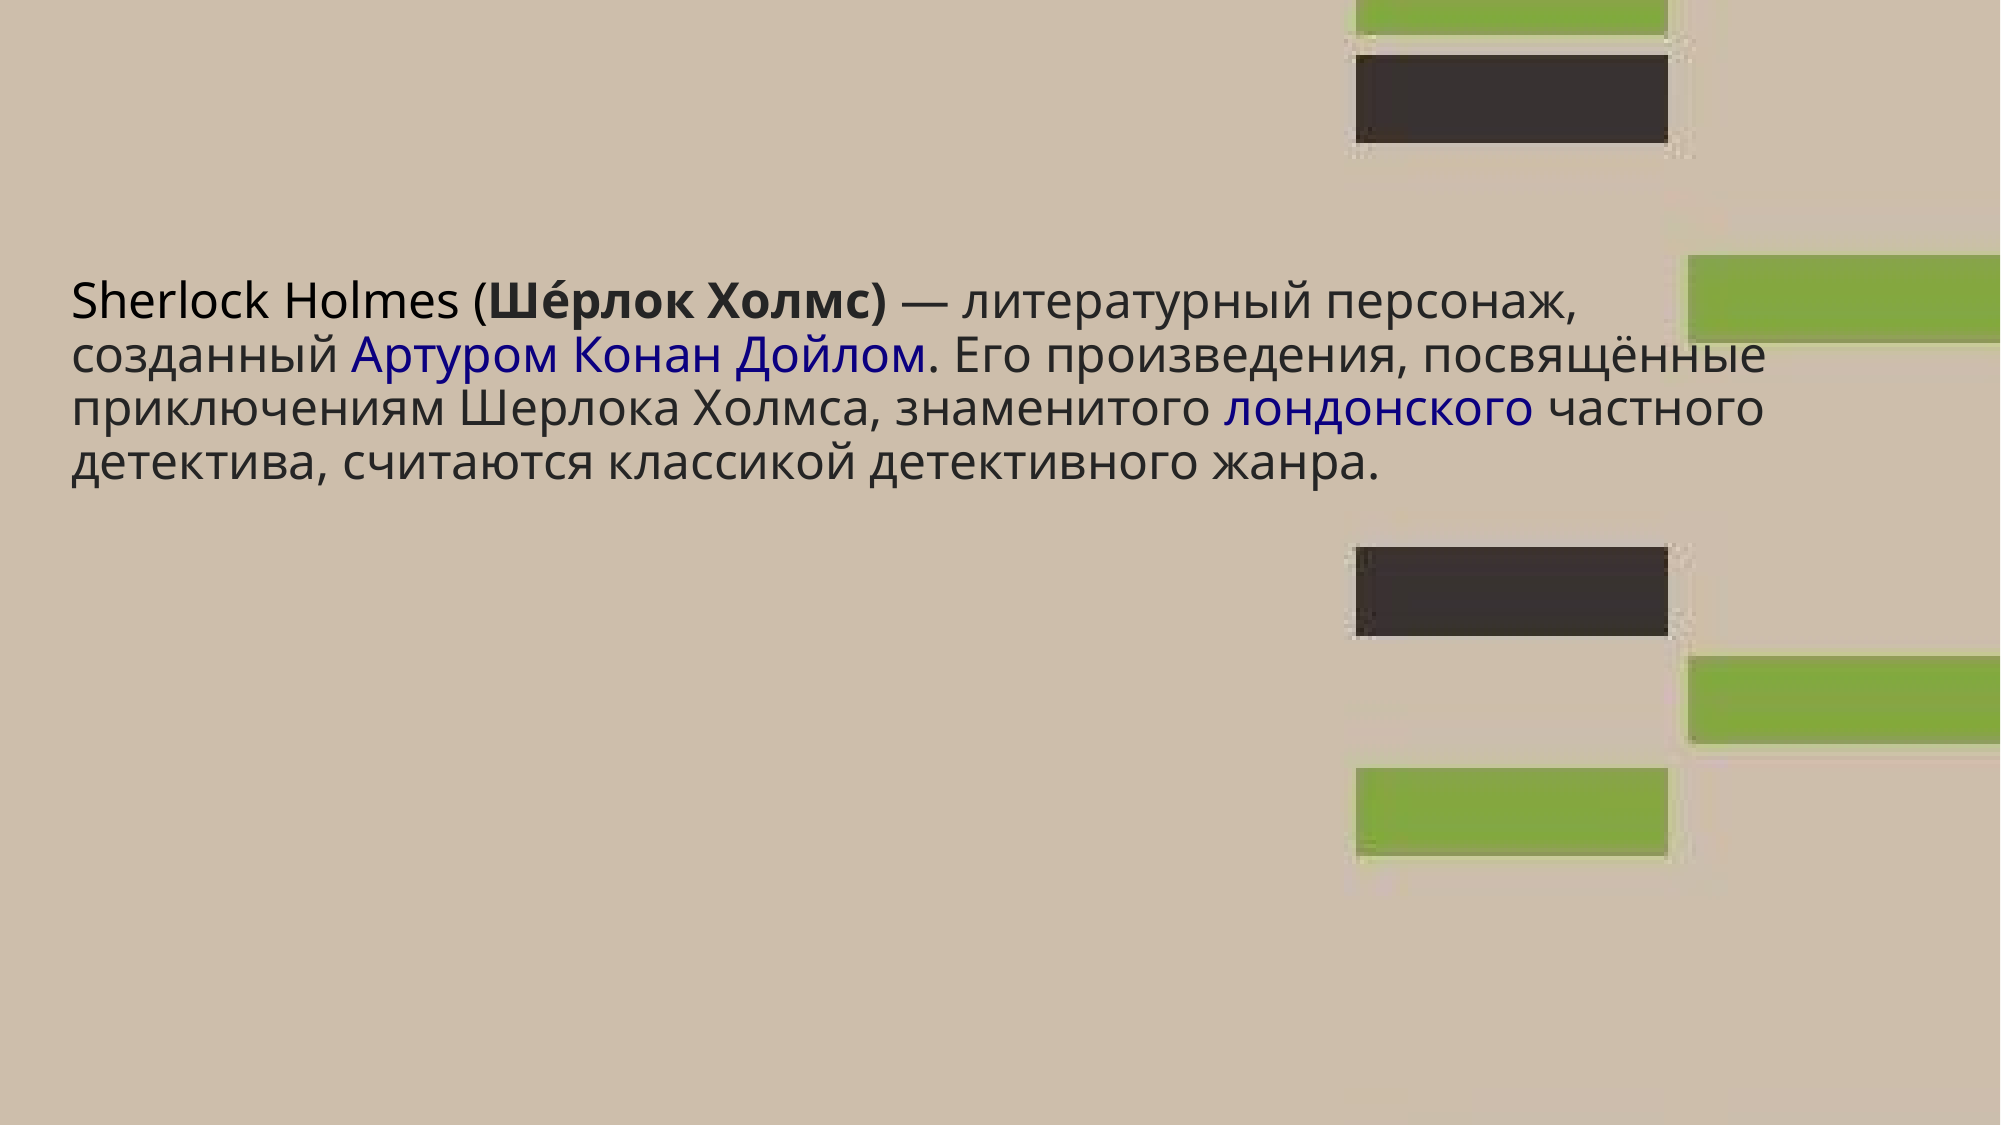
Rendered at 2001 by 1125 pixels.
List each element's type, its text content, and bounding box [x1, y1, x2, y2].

title Sherlock Holmes (Ше́рлок Холмс) — литературный персонаж, созданный Артуром Конан Дойлом. Его произведения, посвящённые приключениям Шерлока Холмса, знаменитого лондонского частного детектива, считаются классикой детективного жанра. [55, 259, 1831, 507]
picture [0, 0, 2001, 1125]
